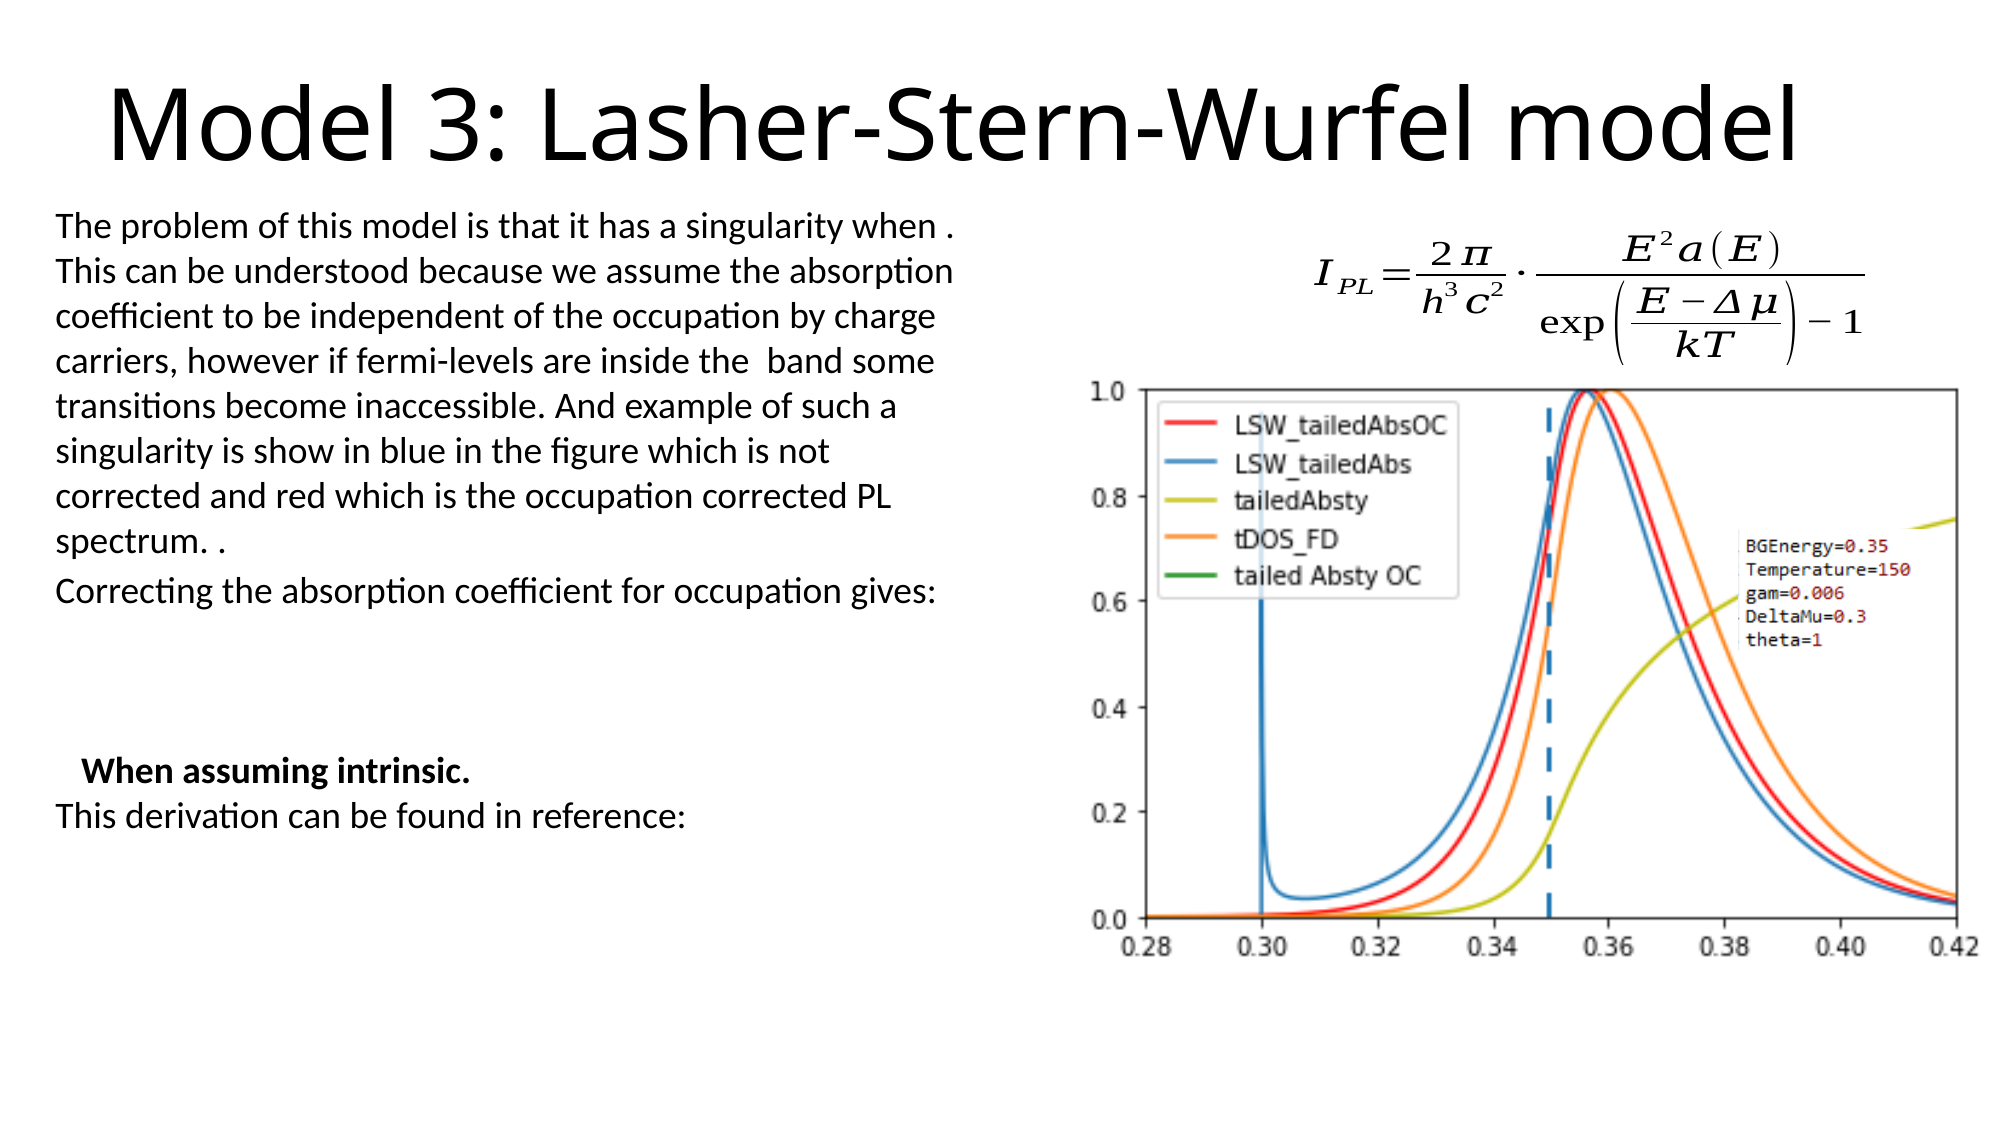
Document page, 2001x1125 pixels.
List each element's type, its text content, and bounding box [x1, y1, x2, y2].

title Model 3: Lasher-Stern-Wurfel model [40, 0, 1868, 191]
picture [1073, 365, 2000, 976]
